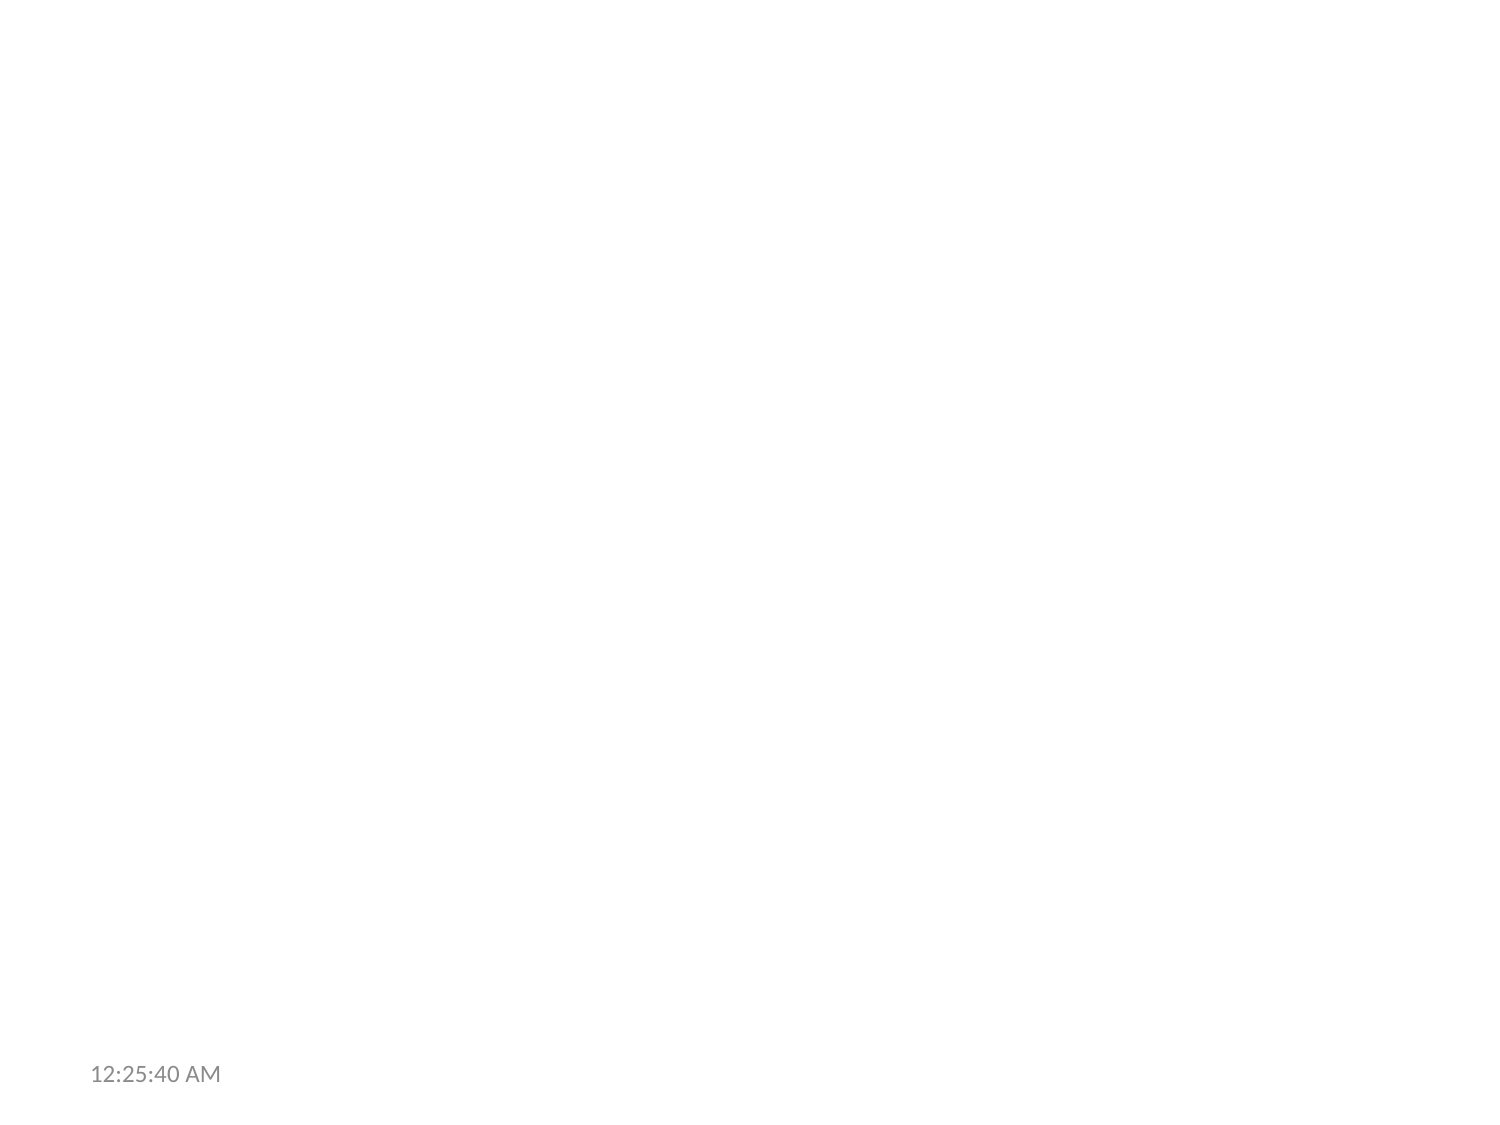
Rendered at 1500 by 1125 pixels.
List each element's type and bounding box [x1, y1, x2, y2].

slide_number [75, 1042, 425, 1103]
